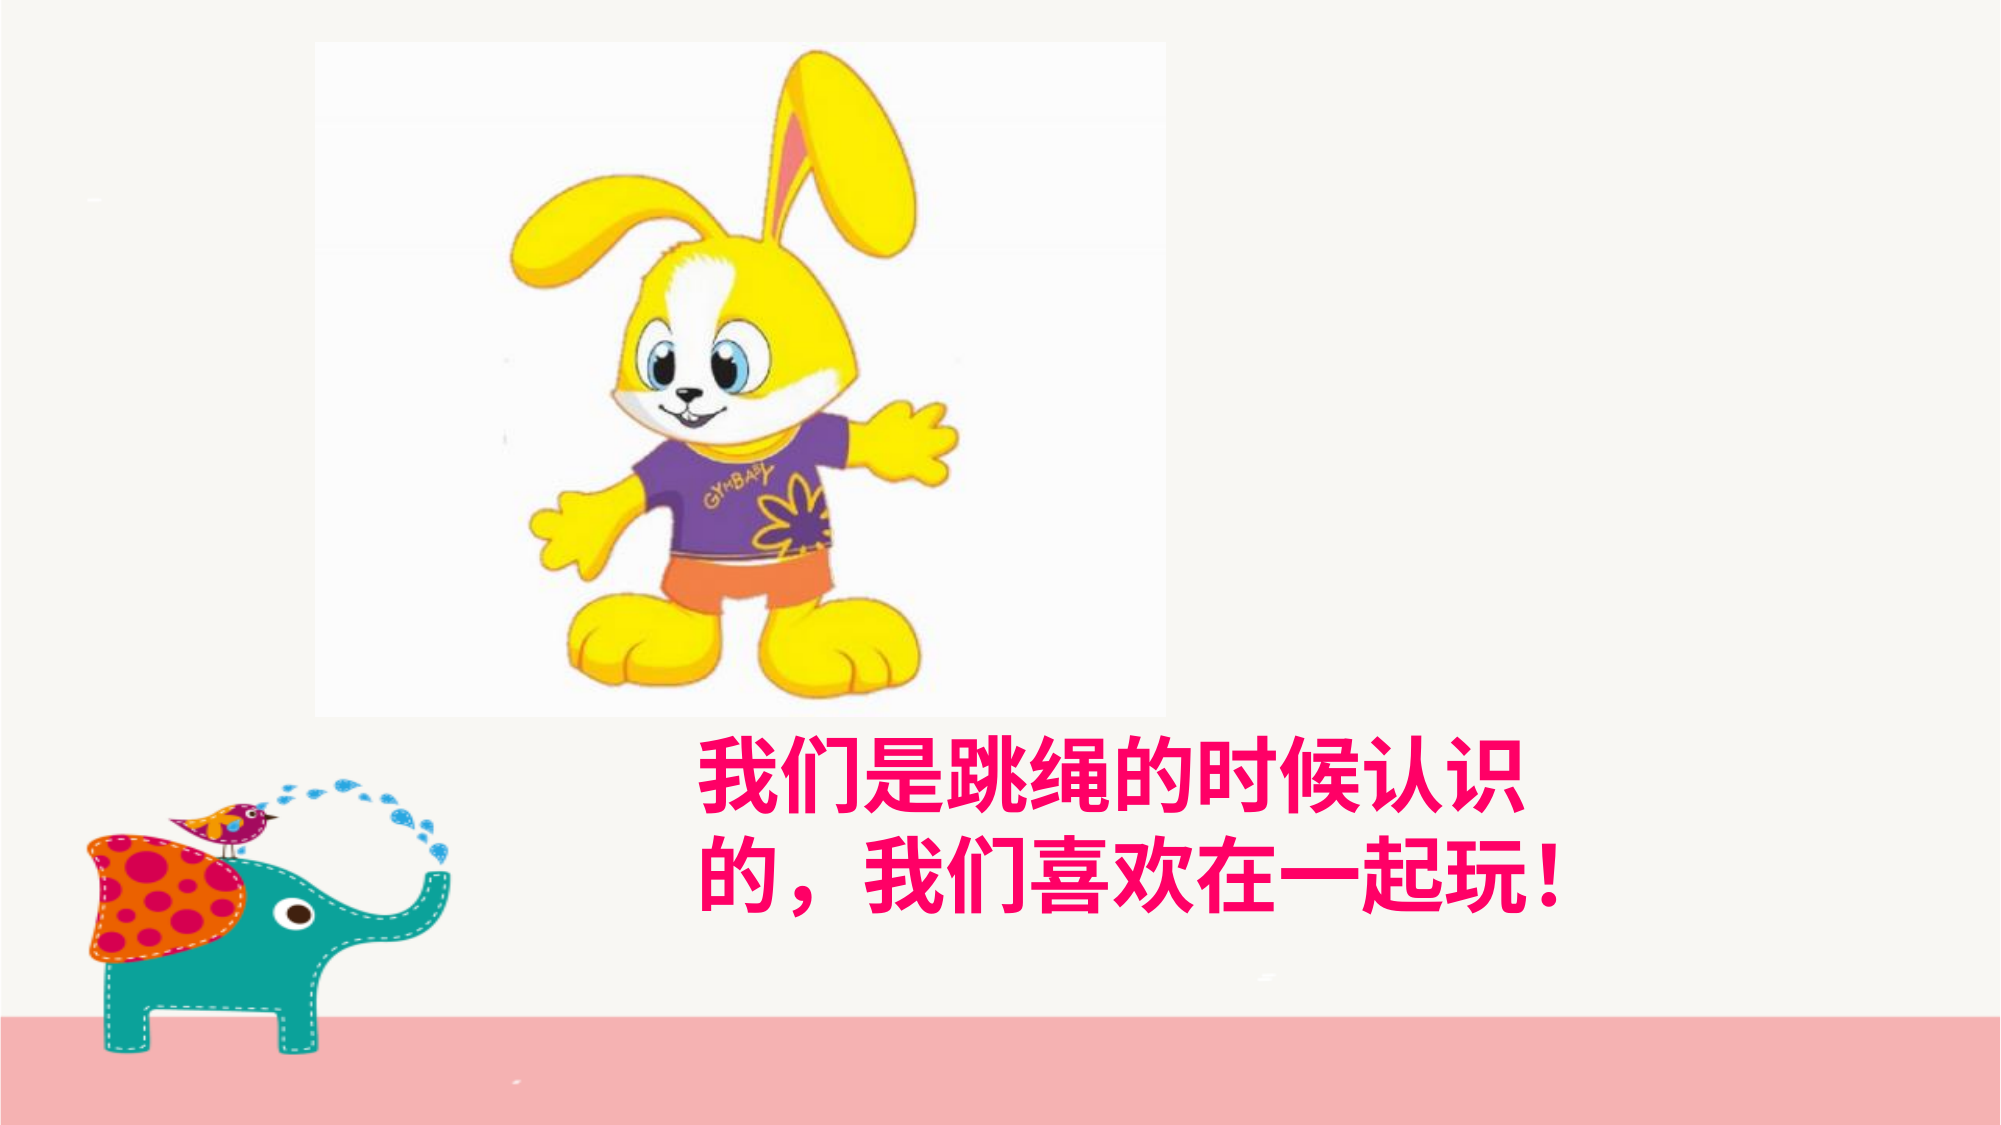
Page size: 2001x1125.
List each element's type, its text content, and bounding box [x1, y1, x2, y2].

text_box 我们是跳绳的时候认识的，我们喜欢在一起玩！ [681, 716, 1698, 1031]
picture [0, 0, 2001, 1125]
